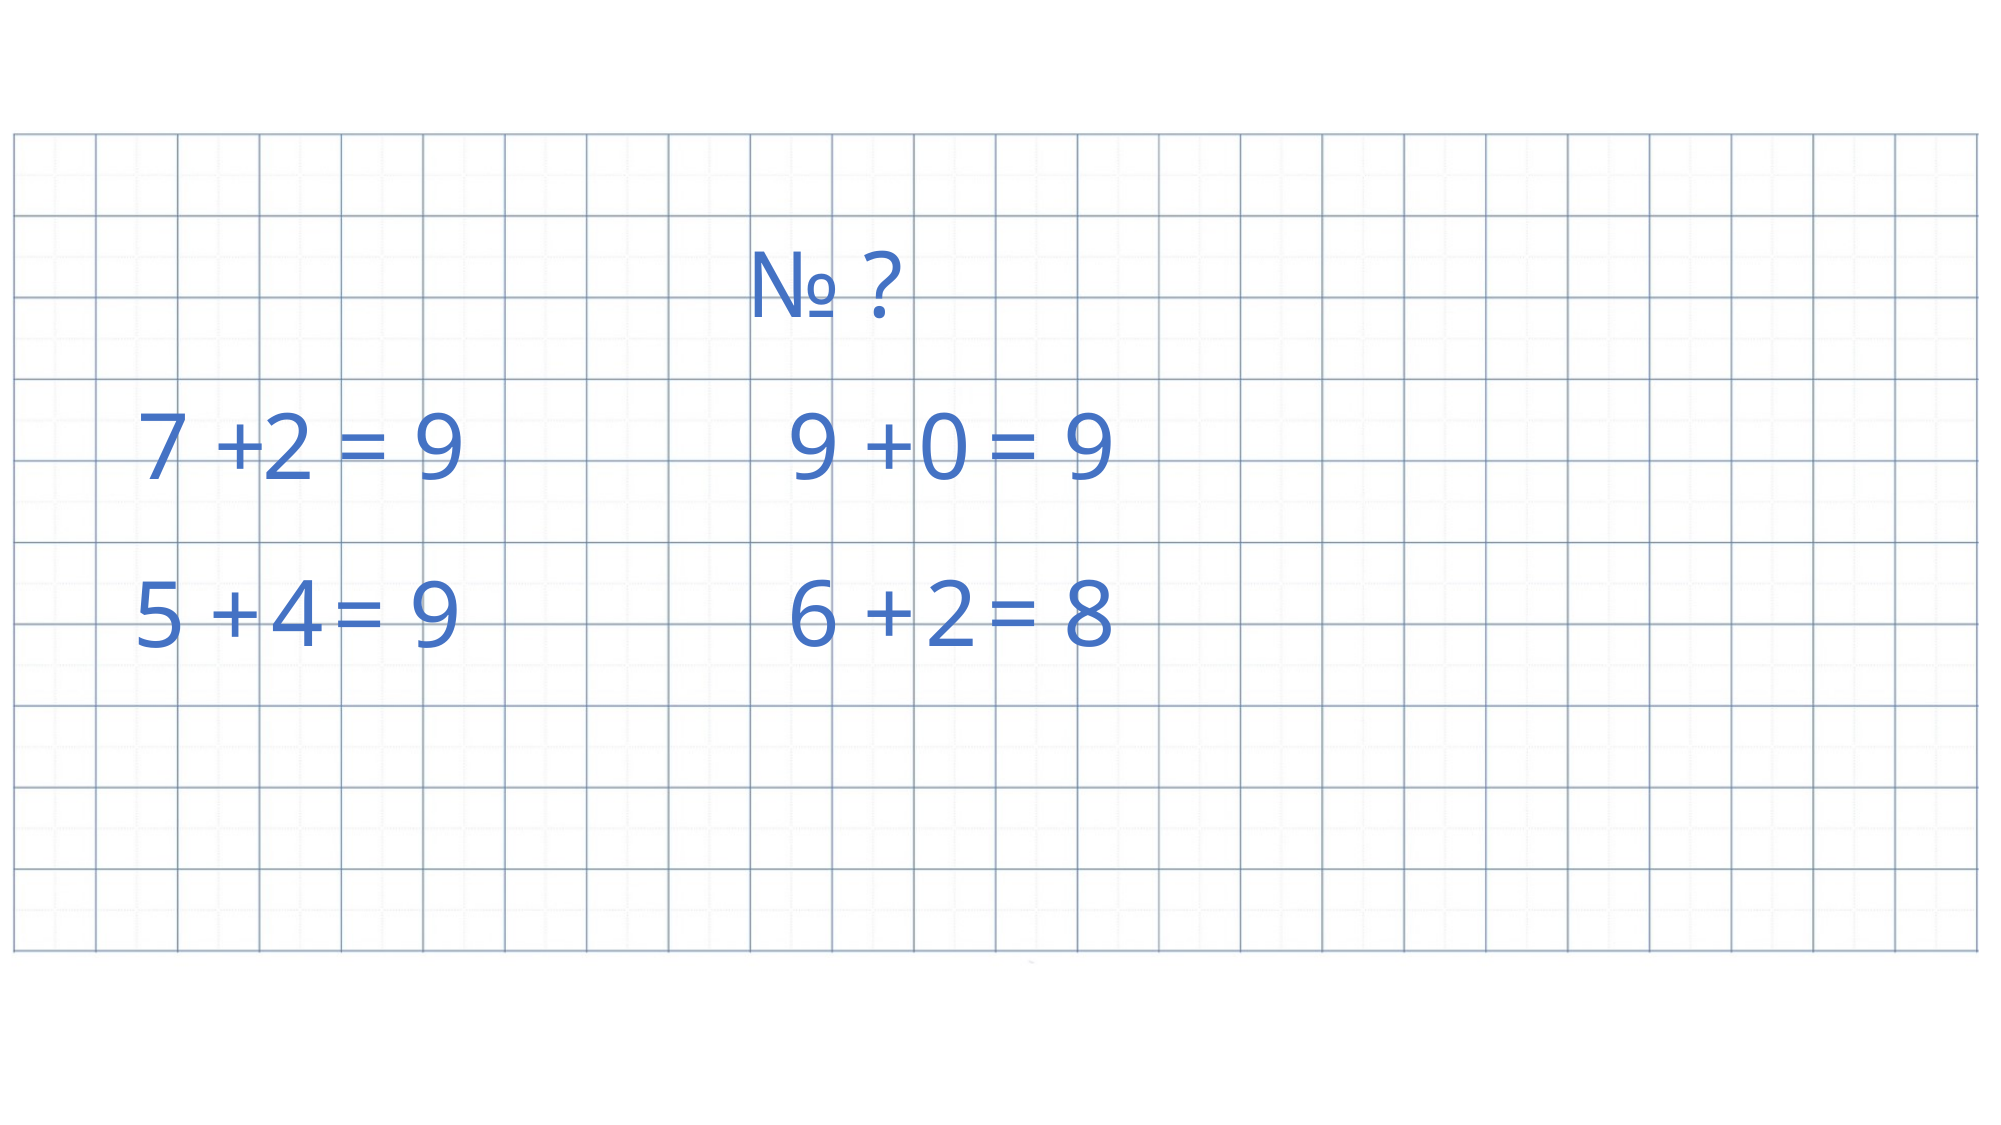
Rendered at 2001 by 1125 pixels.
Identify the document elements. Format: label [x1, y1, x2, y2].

picture [11, 130, 1979, 969]
